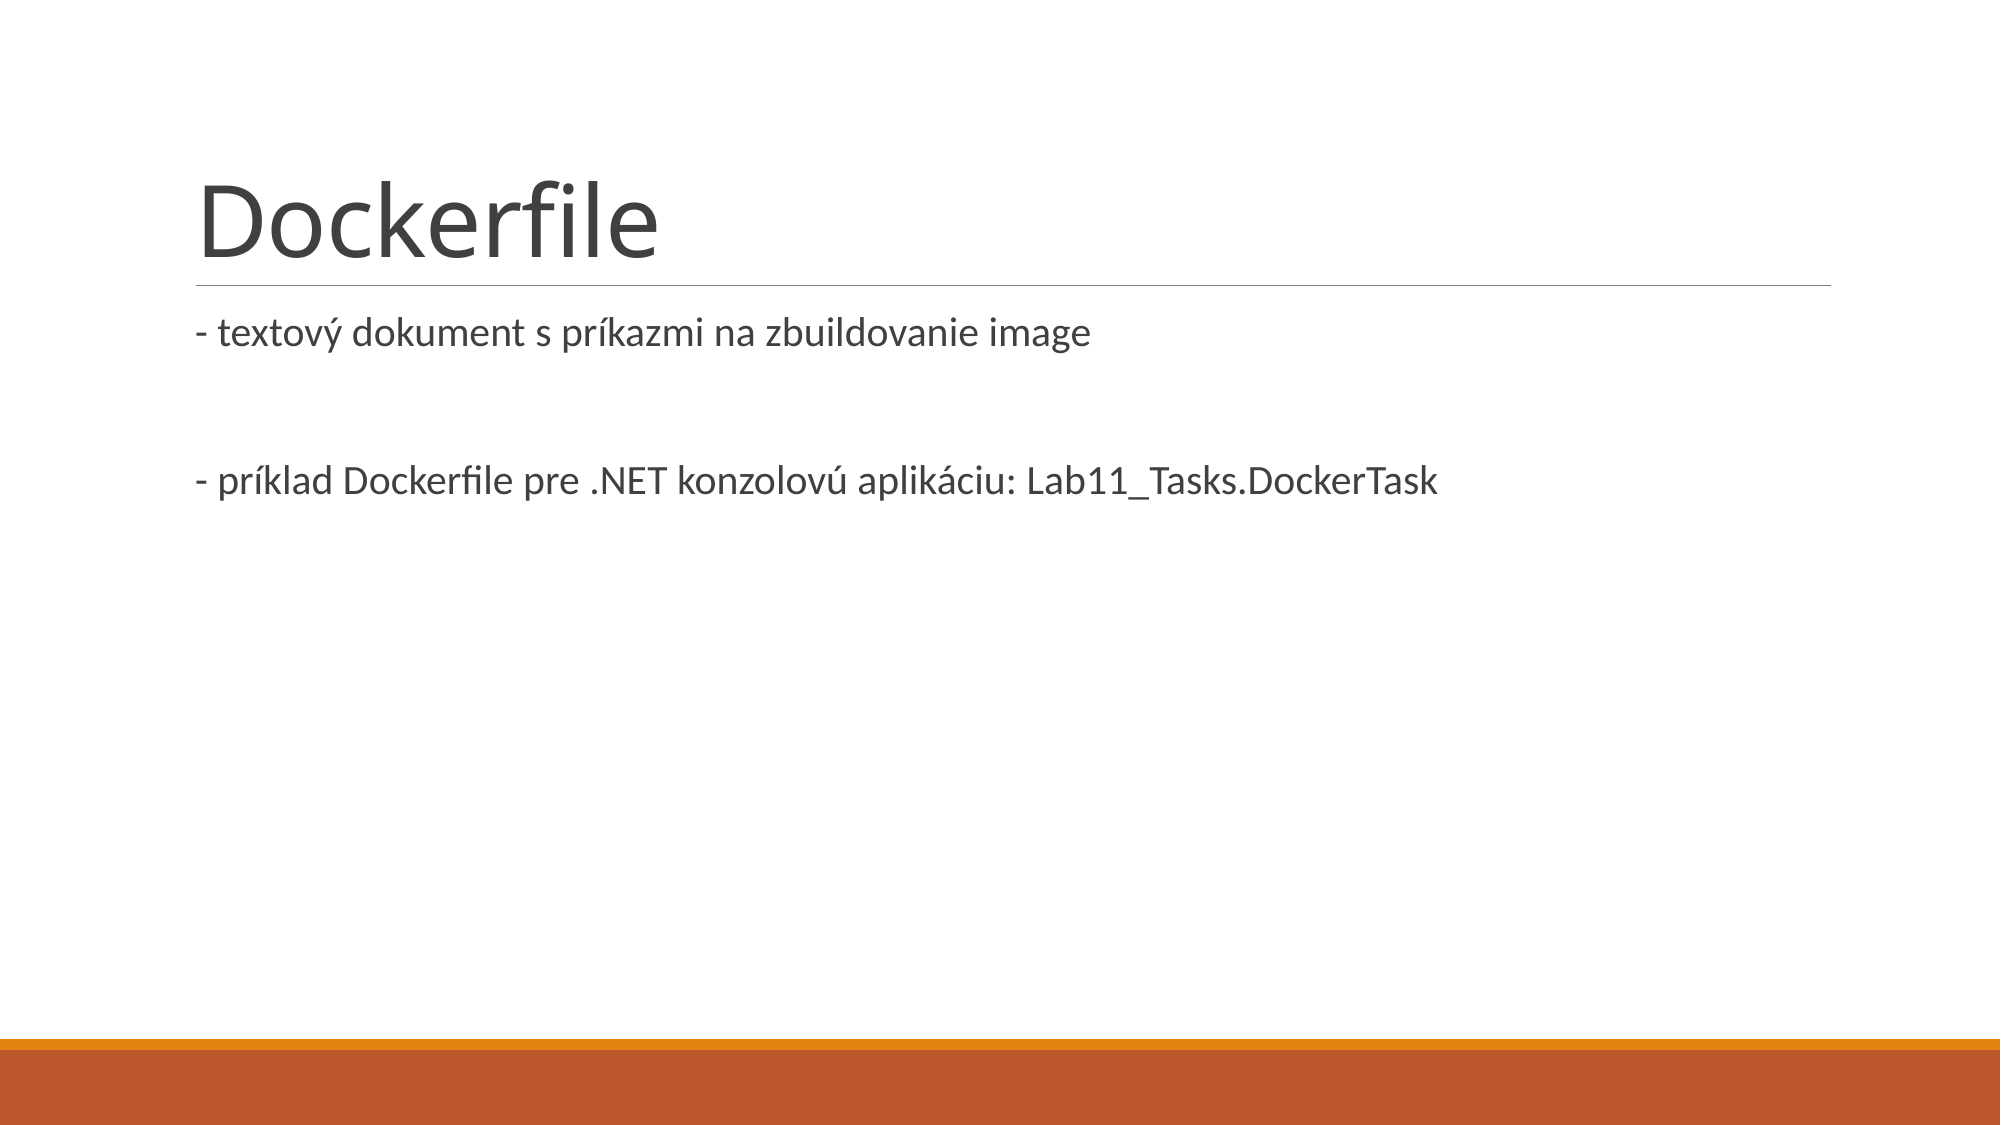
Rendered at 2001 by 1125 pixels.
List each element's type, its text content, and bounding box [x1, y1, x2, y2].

title Dockerfile [180, 47, 1830, 285]
list - textový dokument s príkazmi na zbuildovanie image - príklad Dockerfile pre .NET konzolovú aplikáciu: Lab11_Tasks.DockerTask [180, 302, 1830, 963]
